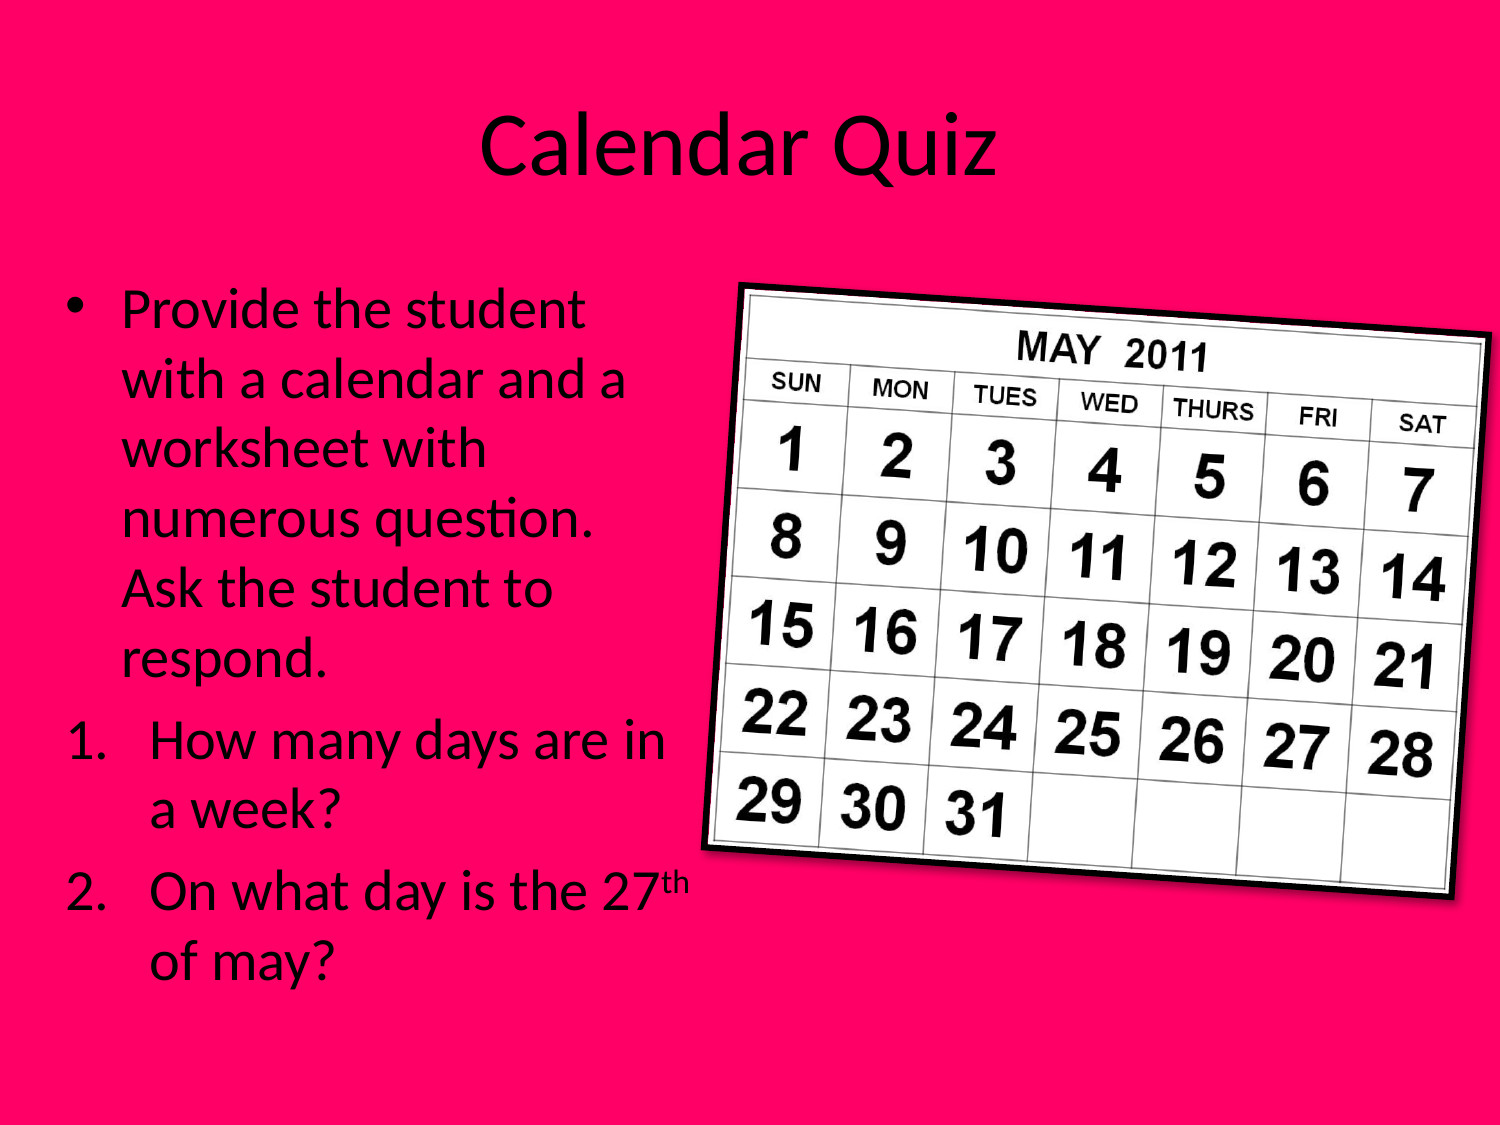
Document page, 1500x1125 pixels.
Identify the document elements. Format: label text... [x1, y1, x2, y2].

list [724, 312, 1469, 870]
picture [1469, 337, 1485, 570]
picture [709, 618, 724, 845]
title Calendar Quiz [75, 45, 1425, 233]
picture [744, 289, 1078, 312]
picture [1108, 870, 1449, 893]
list Provide the student with a calendar and a worksheet with numerous question. Ask the student to respond. How many days are in a week? On what day is the 27th of may? [50, 262, 713, 1005]
